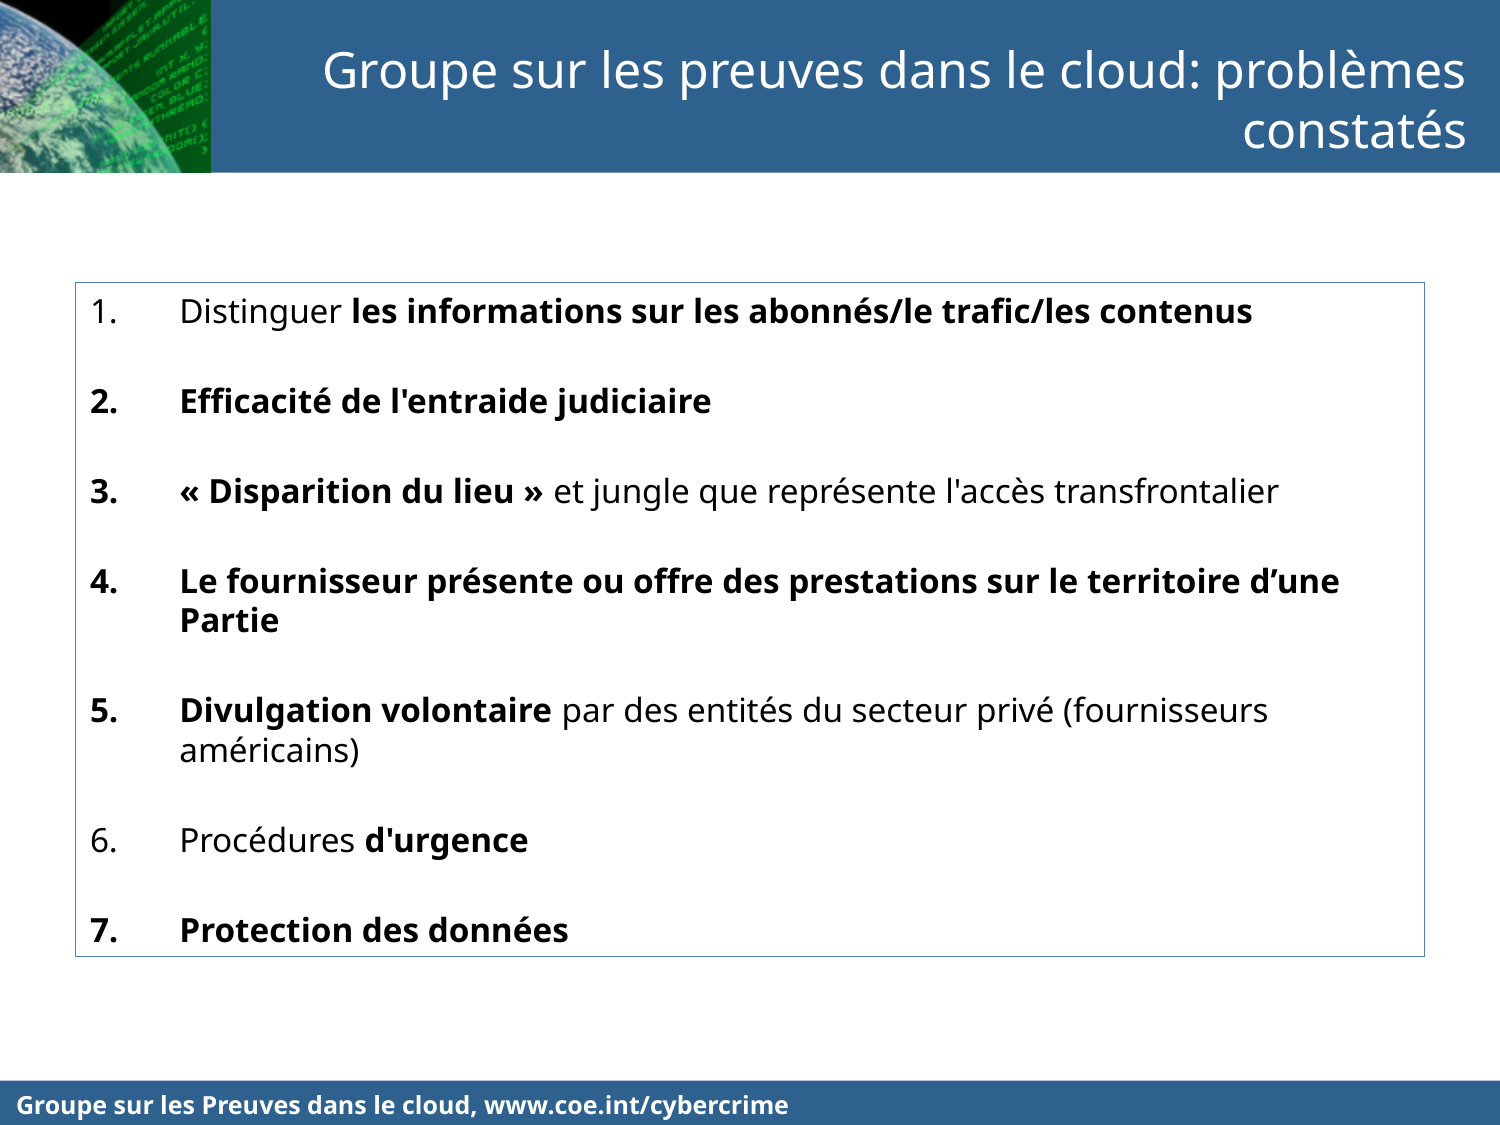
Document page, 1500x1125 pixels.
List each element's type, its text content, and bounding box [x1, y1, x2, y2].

text_box [0, 1079, 1500, 1125]
list Distinguer les informations sur les abonnés/le trafic/les contenus Efficacité de l'entraide judiciaire « Disparition du lieu » et jungle que représente l'accès transfrontalier Le fournisseur présente ou offre des prestations sur le territoire d’une Partie Divulgation volontaire par des entités du secteur privé (fournisseurs américains) Procédures d'urgence Protection des données [75, 282, 1425, 957]
text_box Groupe sur les preuves dans le cloud: problèmes constatés [230, 31, 1483, 166]
text_box [214, 0, 1500, 175]
text_box Groupe sur les Preuves dans le cloud, www.coe.int/cybercrime -11 - - [1, 1082, 1500, 1125]
picture [0, 0, 212, 173]
